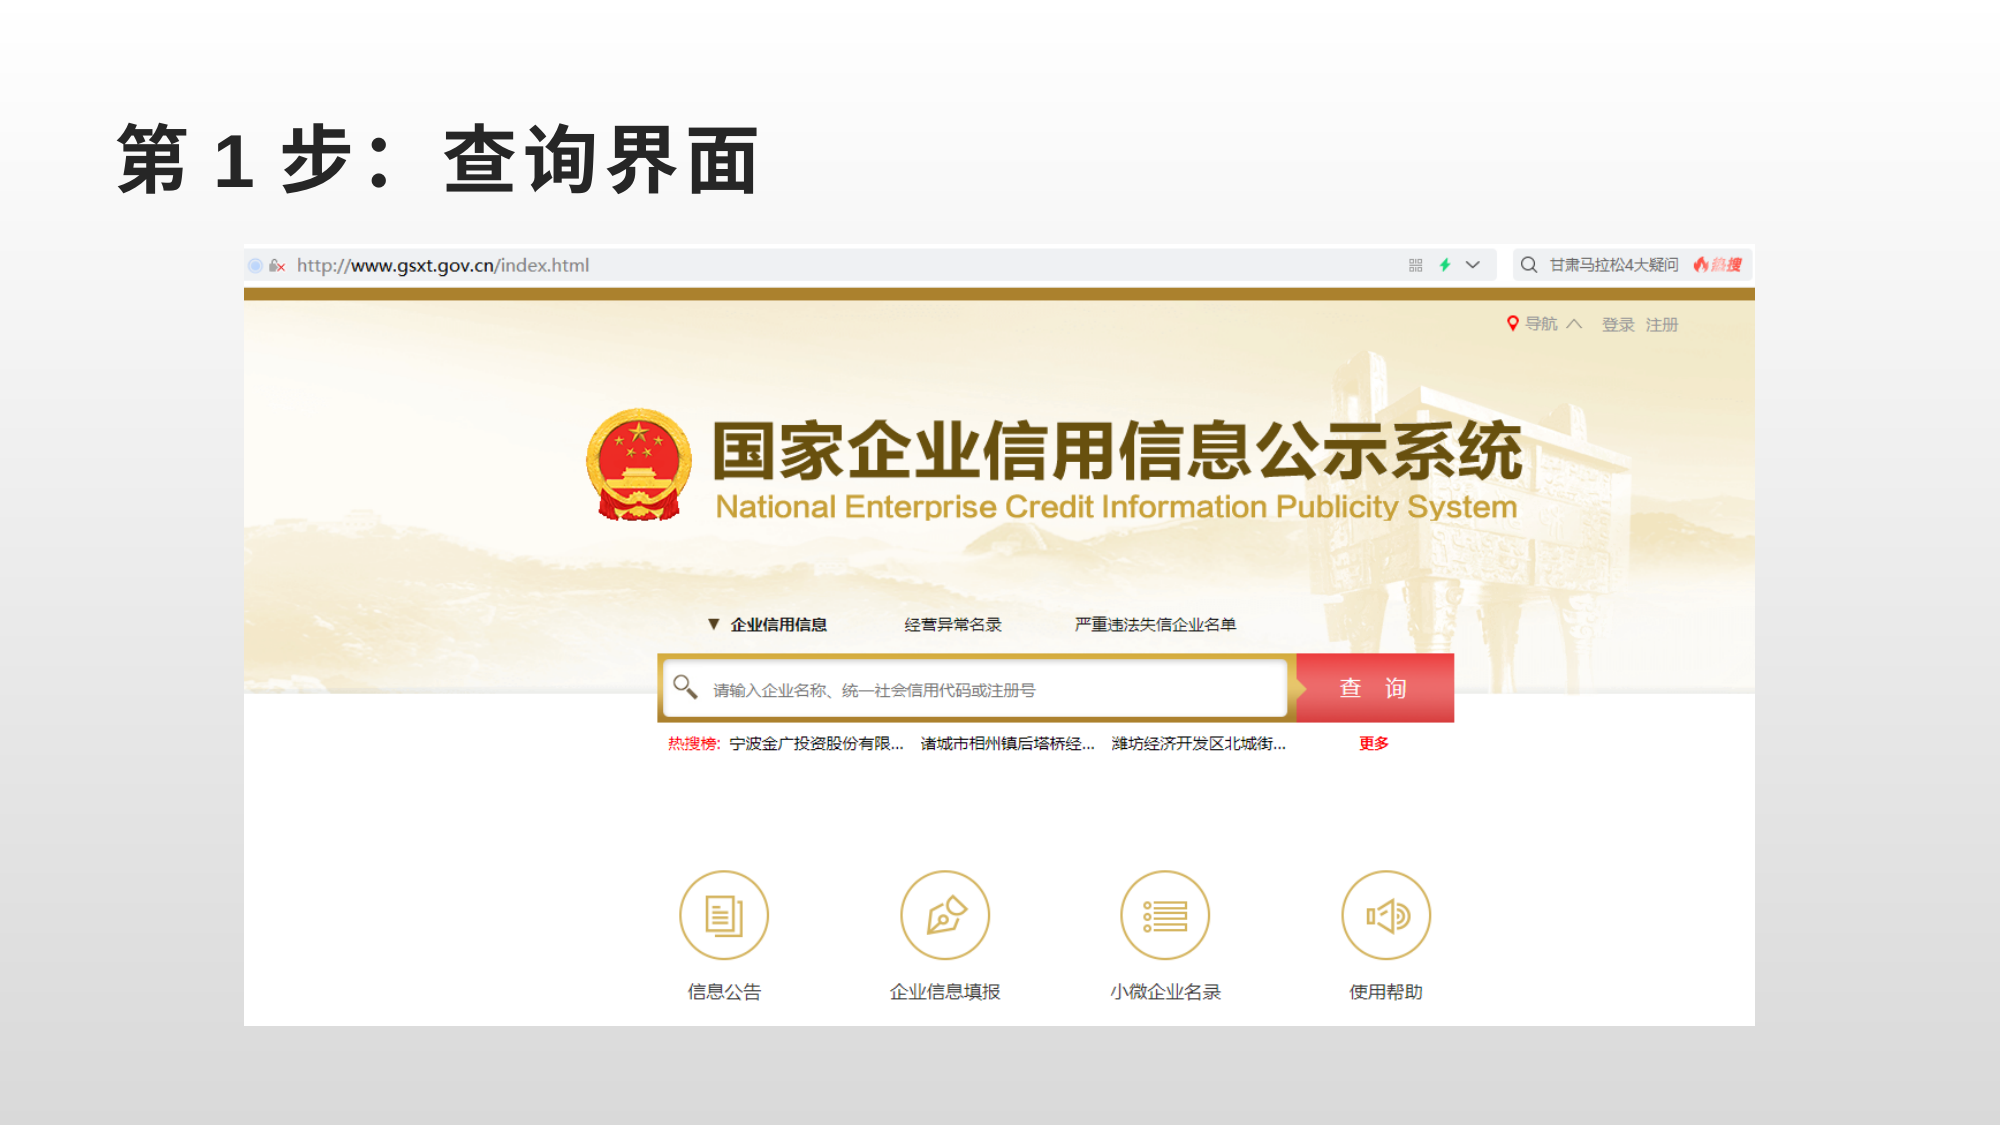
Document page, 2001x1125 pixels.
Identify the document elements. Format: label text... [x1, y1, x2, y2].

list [243, 244, 1755, 1026]
title 第1步：查询界面 [99, 99, 1900, 216]
